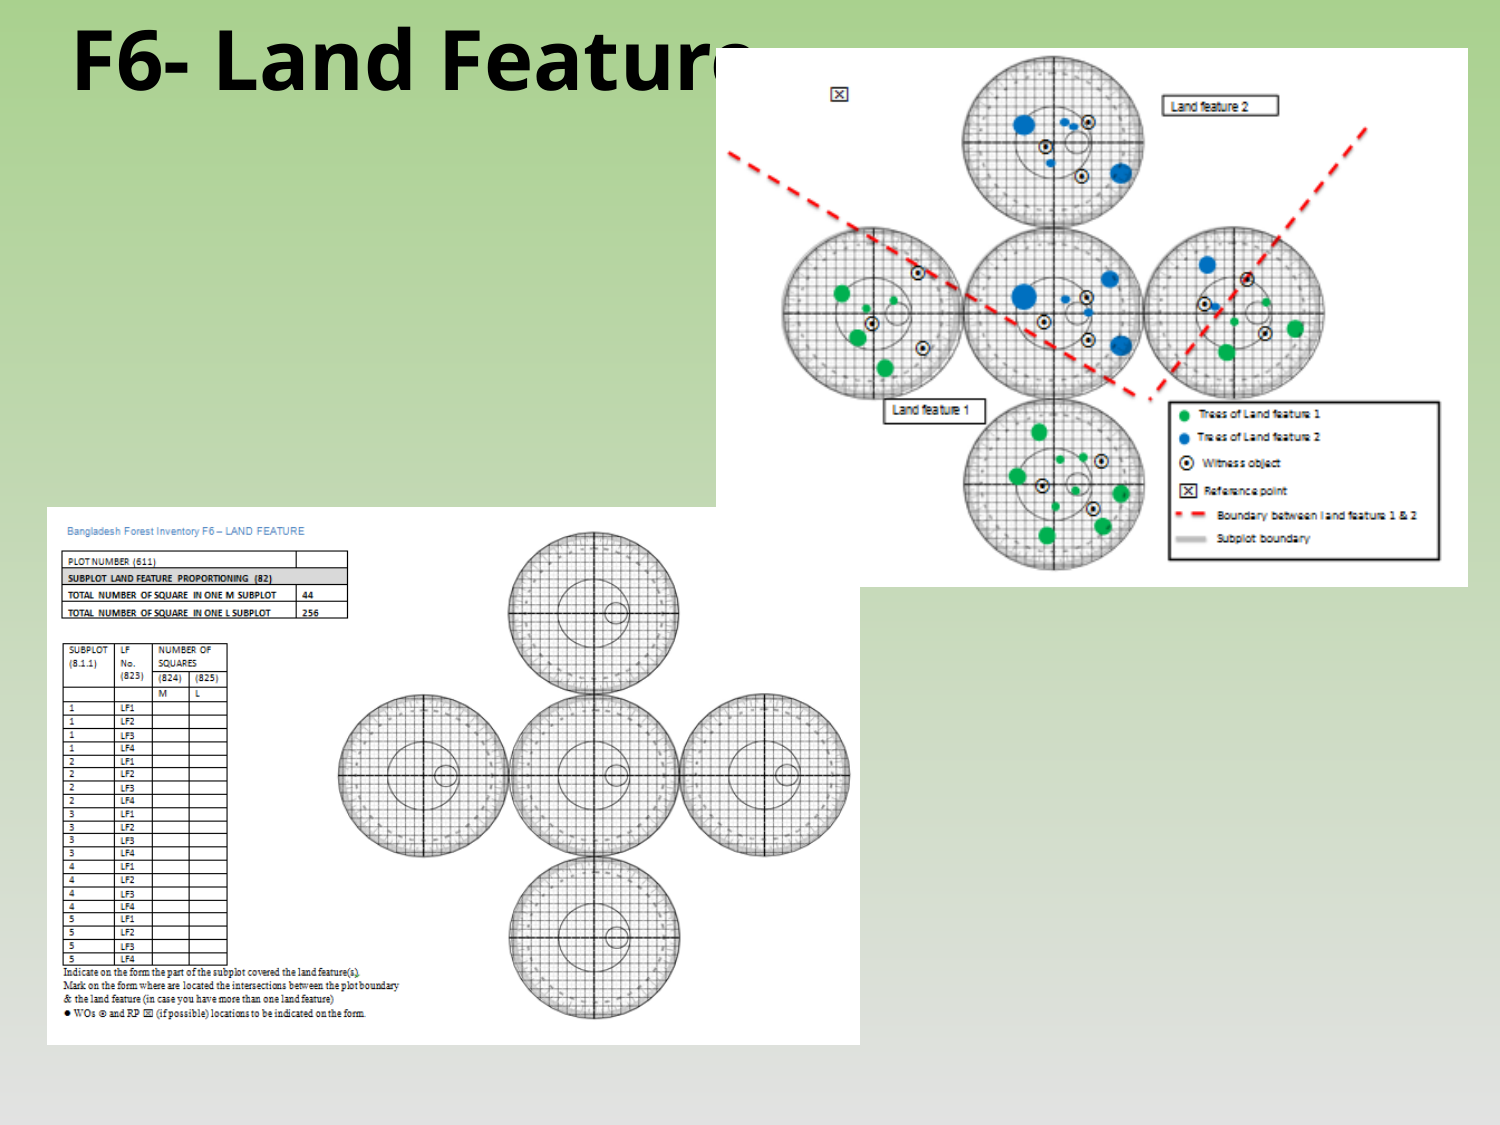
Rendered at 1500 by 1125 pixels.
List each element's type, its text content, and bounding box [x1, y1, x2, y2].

text_box F6- Land Feature [0, 0, 1056, 115]
picture [47, 48, 1468, 1045]
